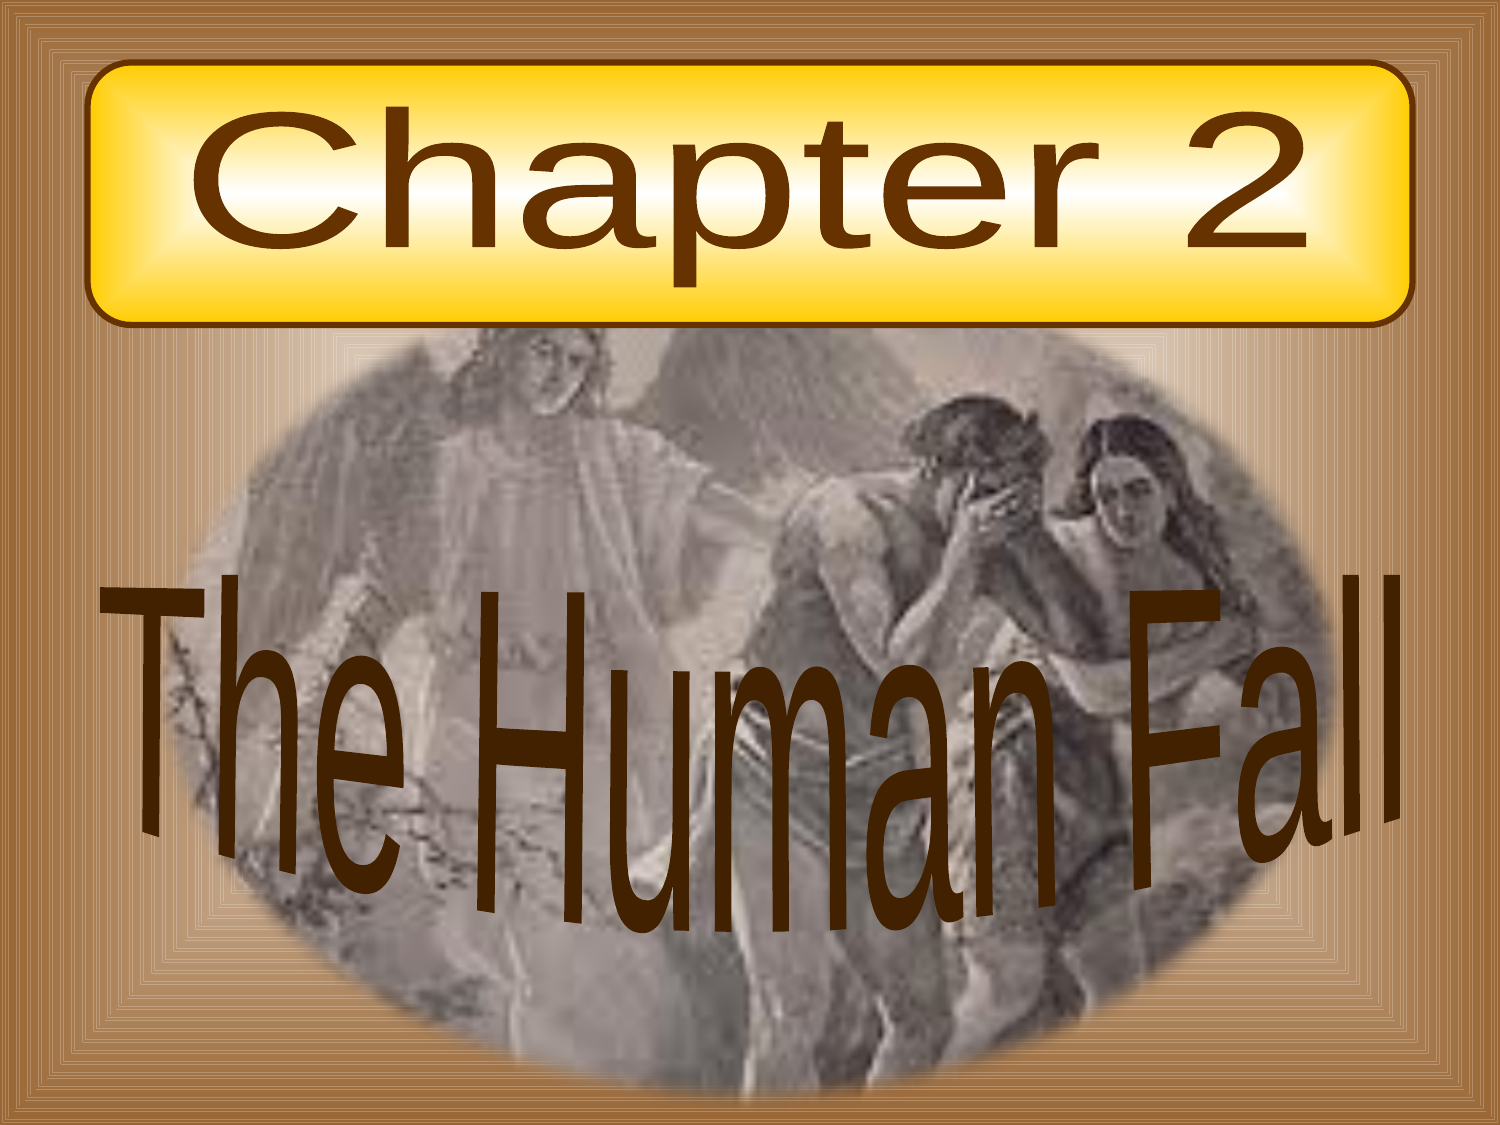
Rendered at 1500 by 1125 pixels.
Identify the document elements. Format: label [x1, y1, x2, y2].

text_box [87, 62, 1413, 326]
picture [147, 326, 1353, 1113]
